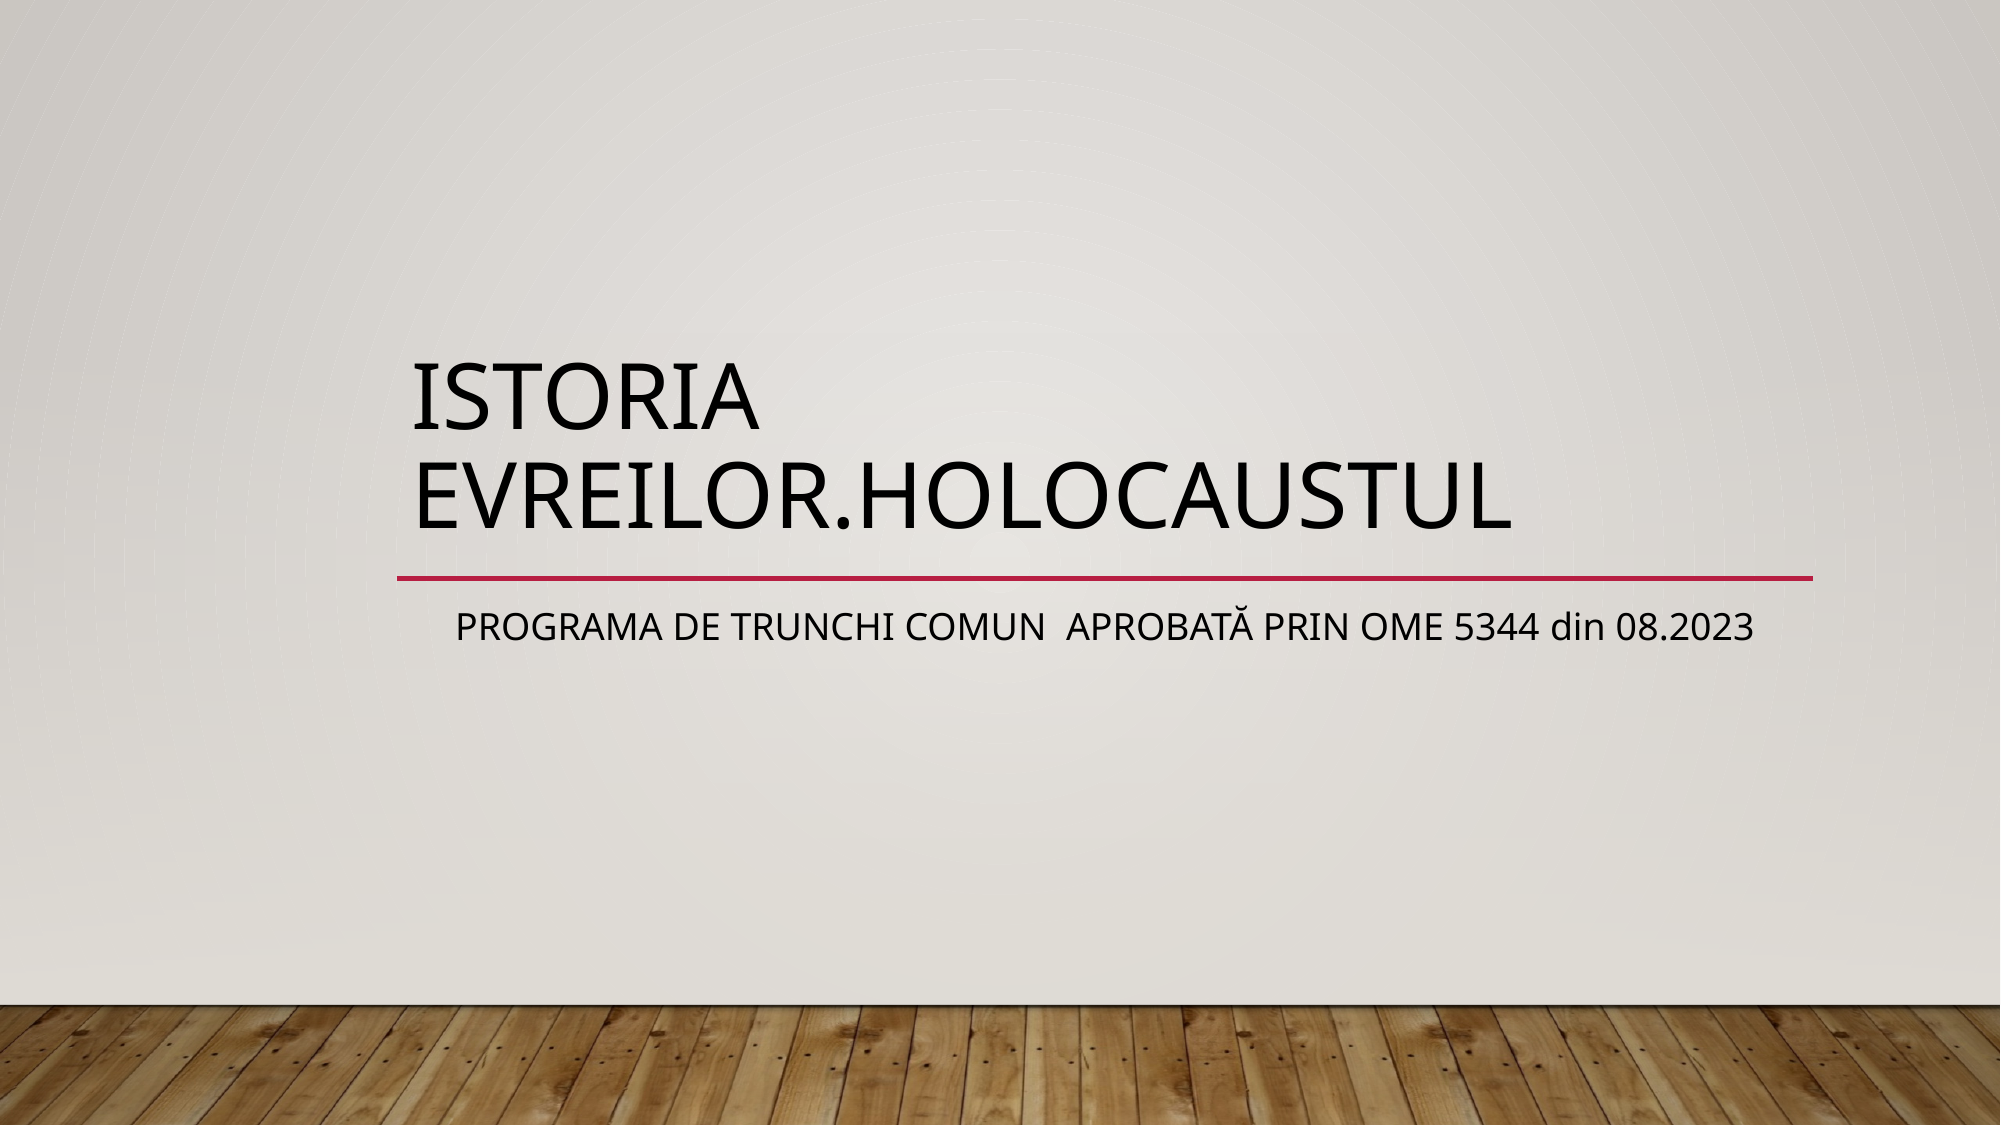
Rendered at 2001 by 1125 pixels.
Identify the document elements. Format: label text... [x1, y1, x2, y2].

title Istoria evreilor.holocaustul [396, 131, 1814, 549]
subtitle Programa de trunchi comun aprobată prin oME 5344 din 08.2023 [396, 579, 1814, 740]
picture [0, 1005, 2000, 1125]
